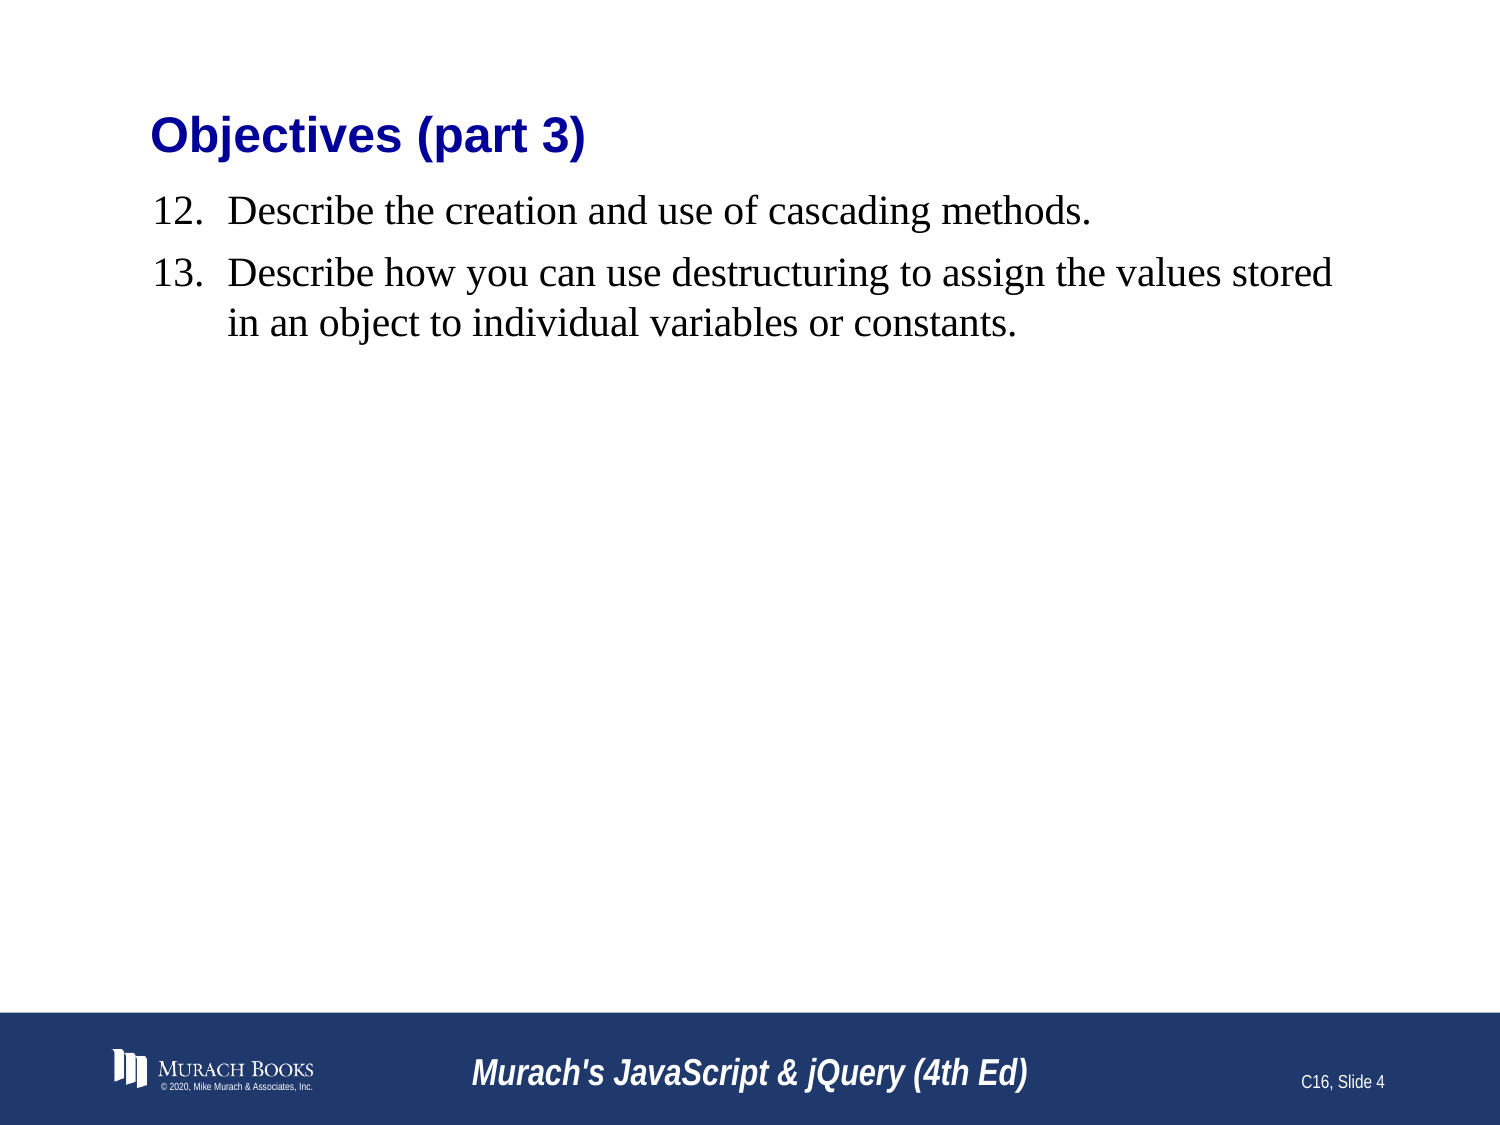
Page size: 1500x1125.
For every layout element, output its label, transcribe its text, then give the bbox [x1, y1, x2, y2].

slide_number C16, Slide 4 [1087, 1025, 1400, 1100]
slide_number Murach's JavaScript & jQuery (4th Ed) [463, 1025, 1050, 1100]
footer © 2020, Mike Murach & Associates, Inc. [12, 1025, 463, 1100]
list Describe the creation and use of cascading methods. Describe how you can use destructuring to assign the values stored in an object to individual variables or constants. [137, 174, 1350, 975]
title Objectives (part 3) [150, 102, 1350, 164]
